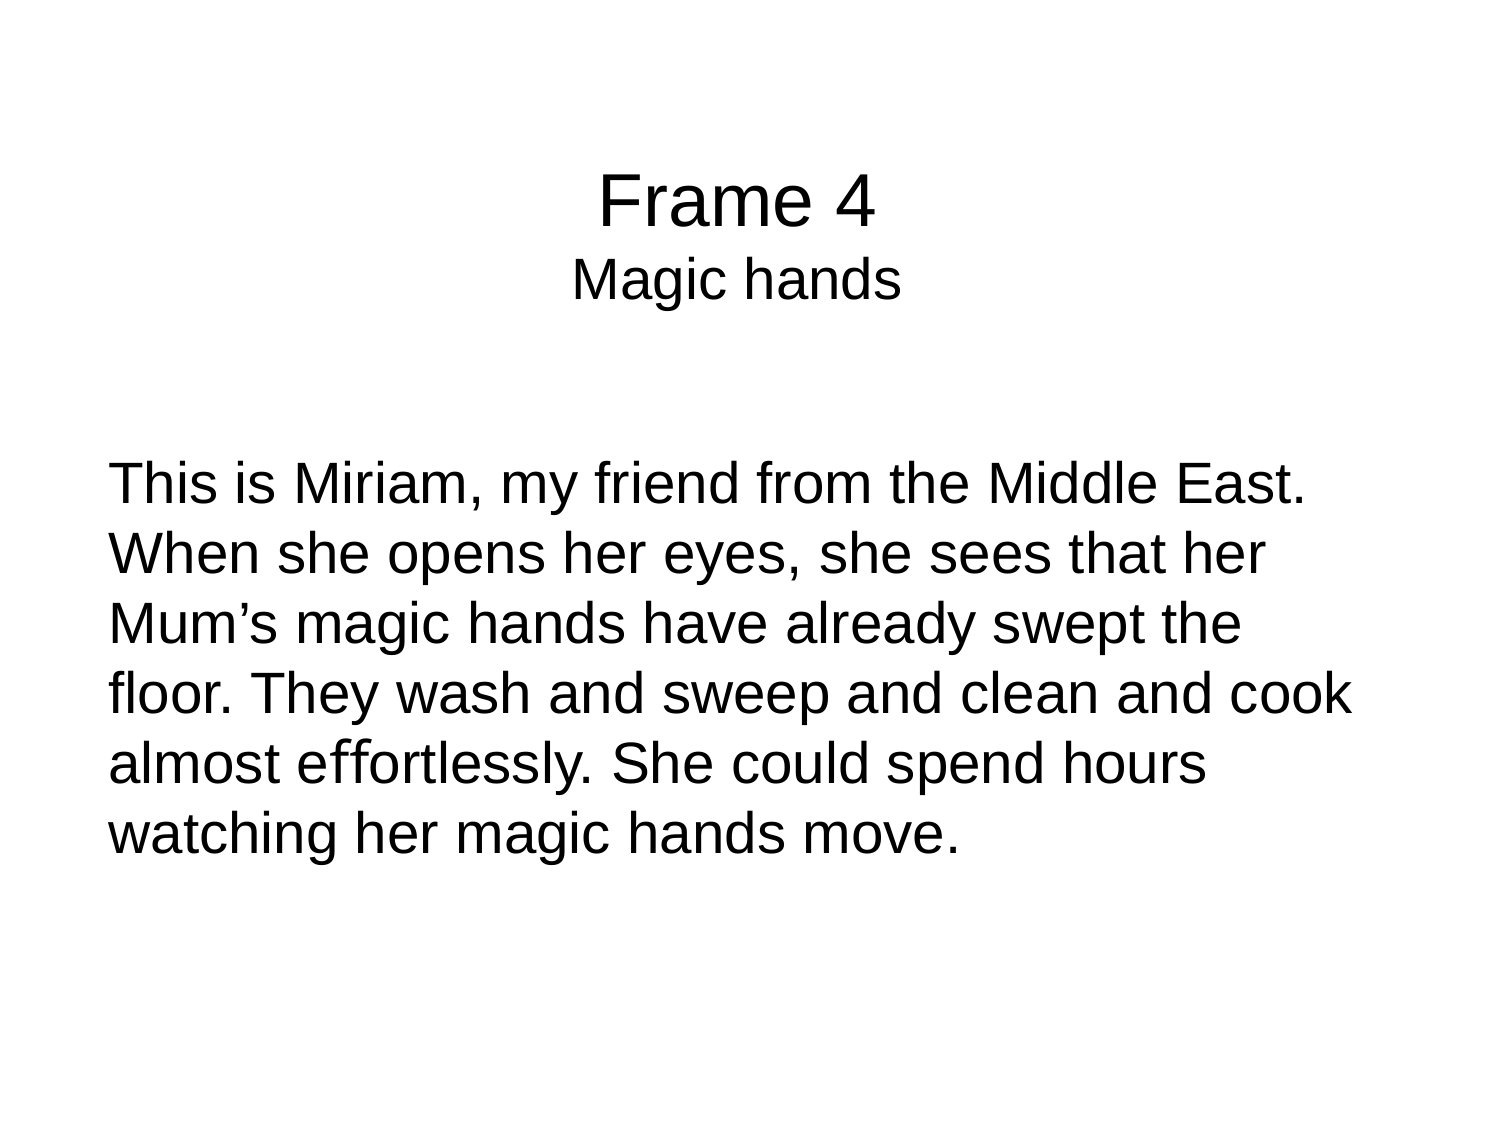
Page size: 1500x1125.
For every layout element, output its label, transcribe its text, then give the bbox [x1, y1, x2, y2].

title Frame 4 Magic hands [62, 137, 1413, 325]
text_box This is Miriam, my friend from the Middle East. When she opens her eyes, she sees that her Mum’s magic hands have already swept the ﬂoor. They wash and sweep and clean and cook almost eﬀortlessly. She could spend hours watching her magic hands move. [93, 437, 1382, 873]
